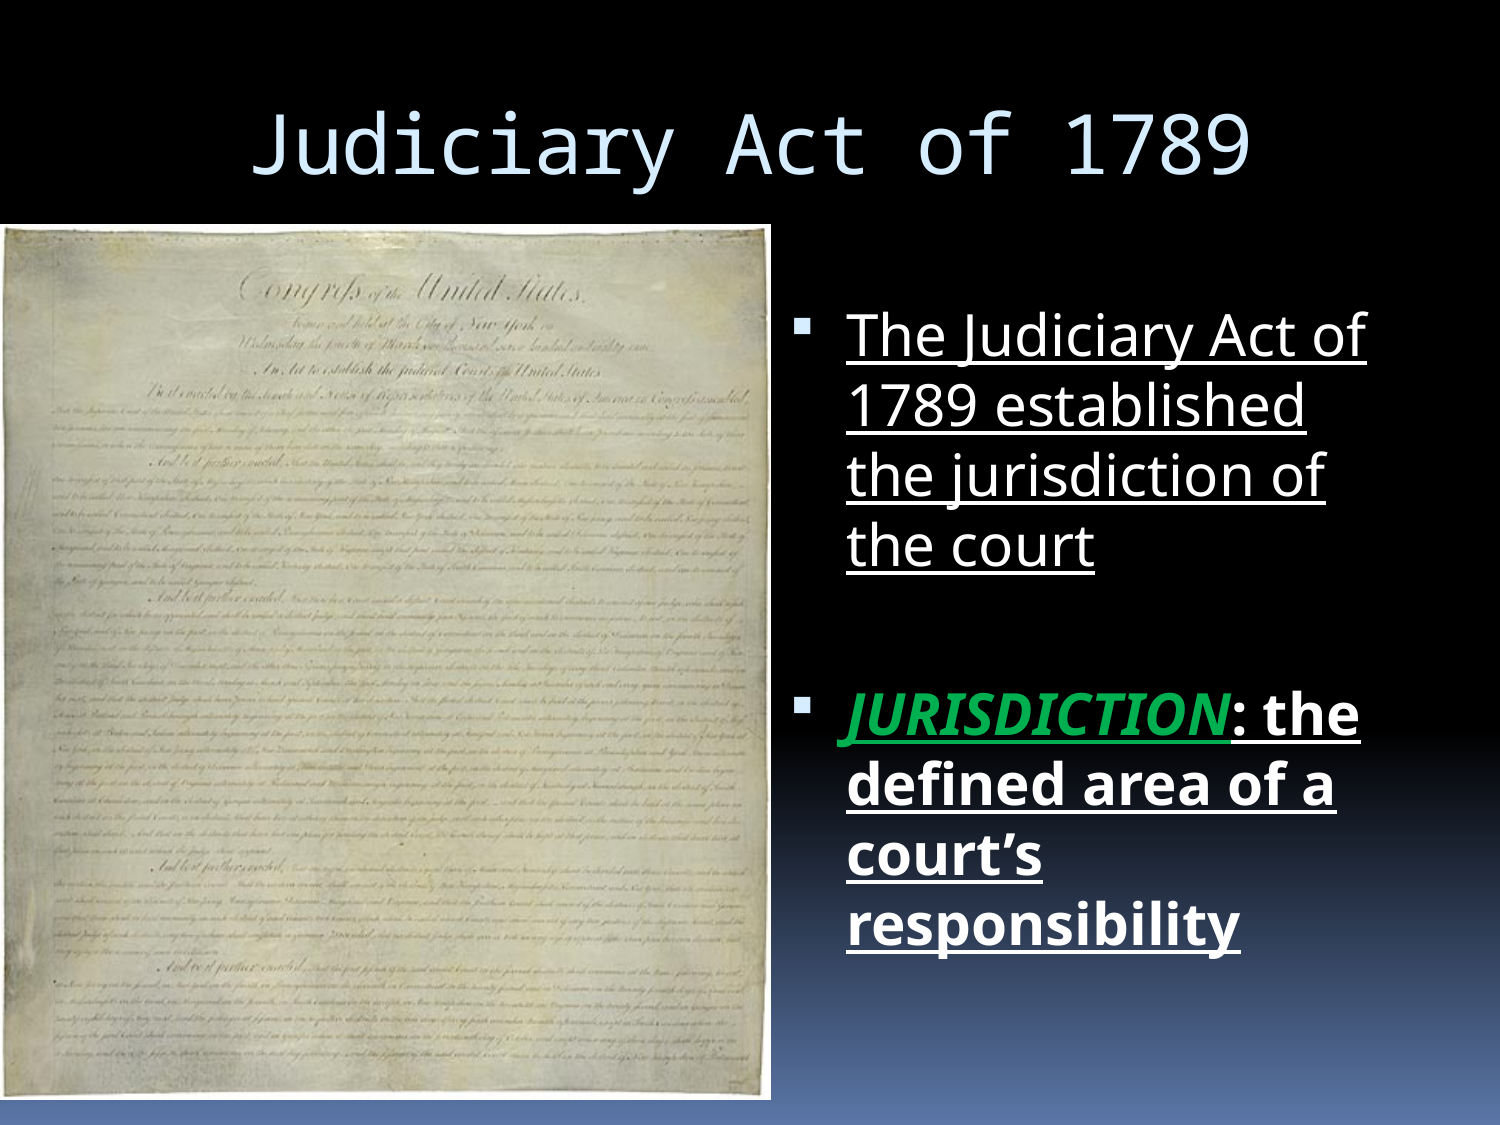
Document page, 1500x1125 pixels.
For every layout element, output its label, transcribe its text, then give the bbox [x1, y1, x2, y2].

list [0, 224, 771, 1101]
list The Judiciary Act of 1789 established the jurisdiction of the court JURISDICTION: the defined area of a court’s responsibility [780, 290, 1427, 1033]
title Judiciary Act of 1789 [75, 83, 1425, 234]
